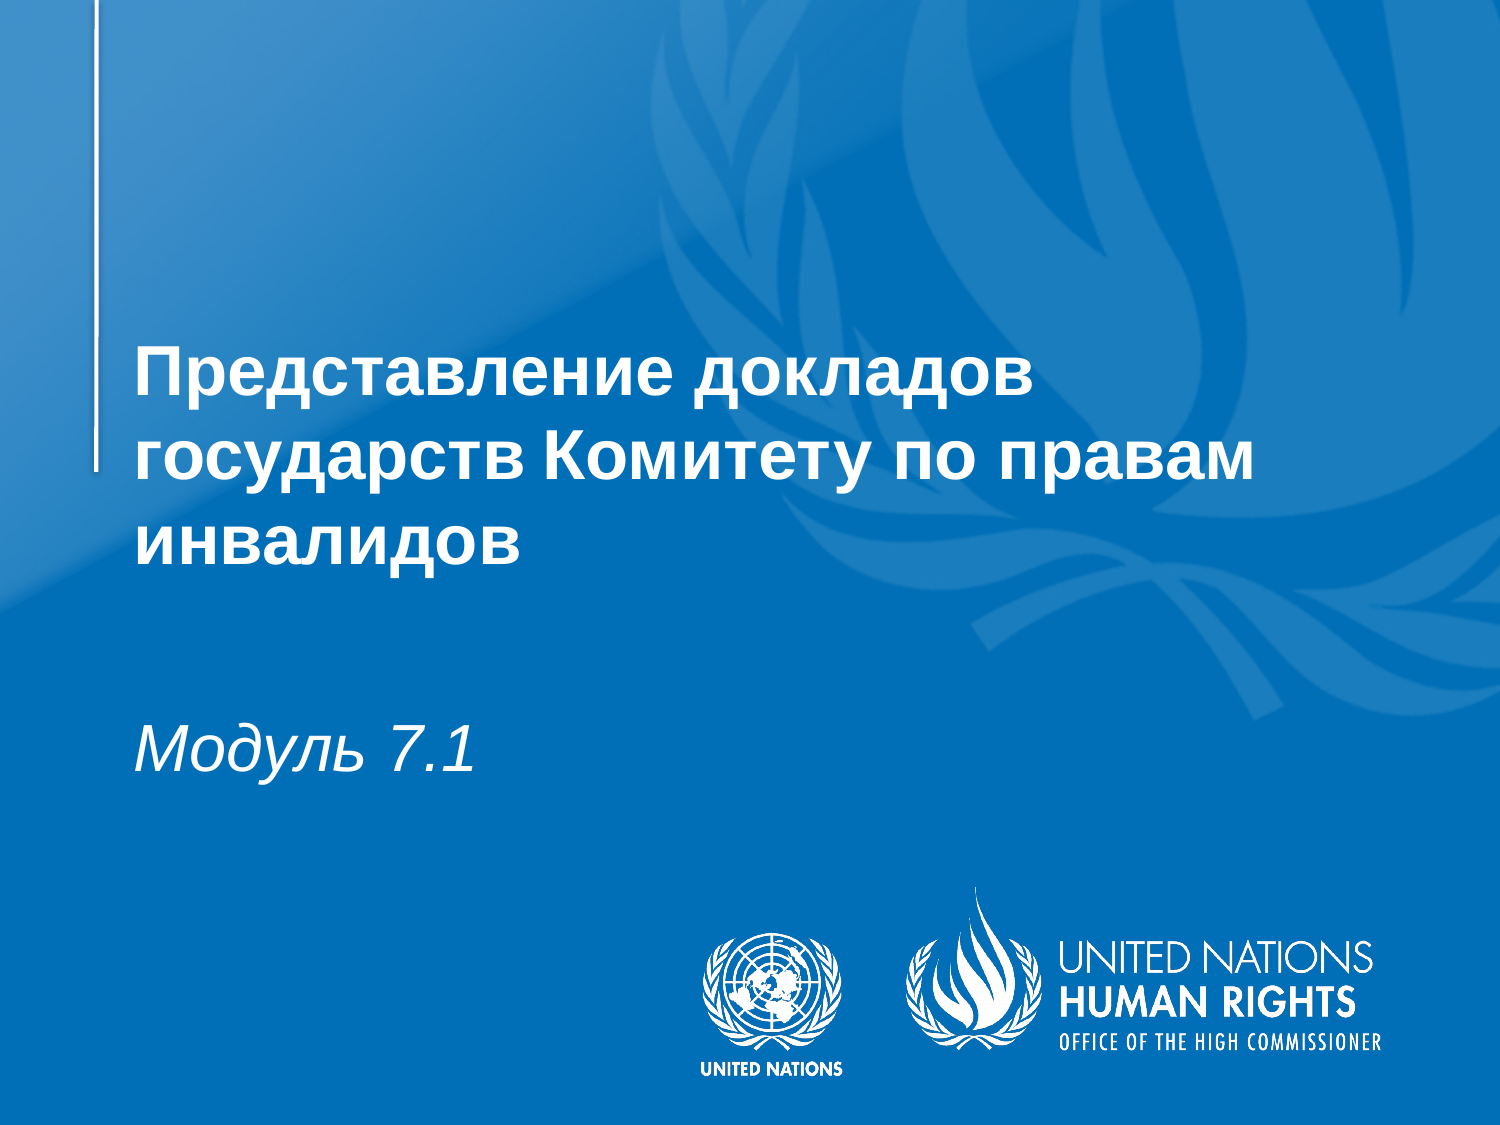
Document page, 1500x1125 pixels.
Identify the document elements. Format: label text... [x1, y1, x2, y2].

picture [0, 0, 1500, 1125]
title Представление докладов государств Комитету по правам инвалидов [118, 316, 1403, 600]
subtitle Модуль 7.1 [118, 696, 1200, 858]
